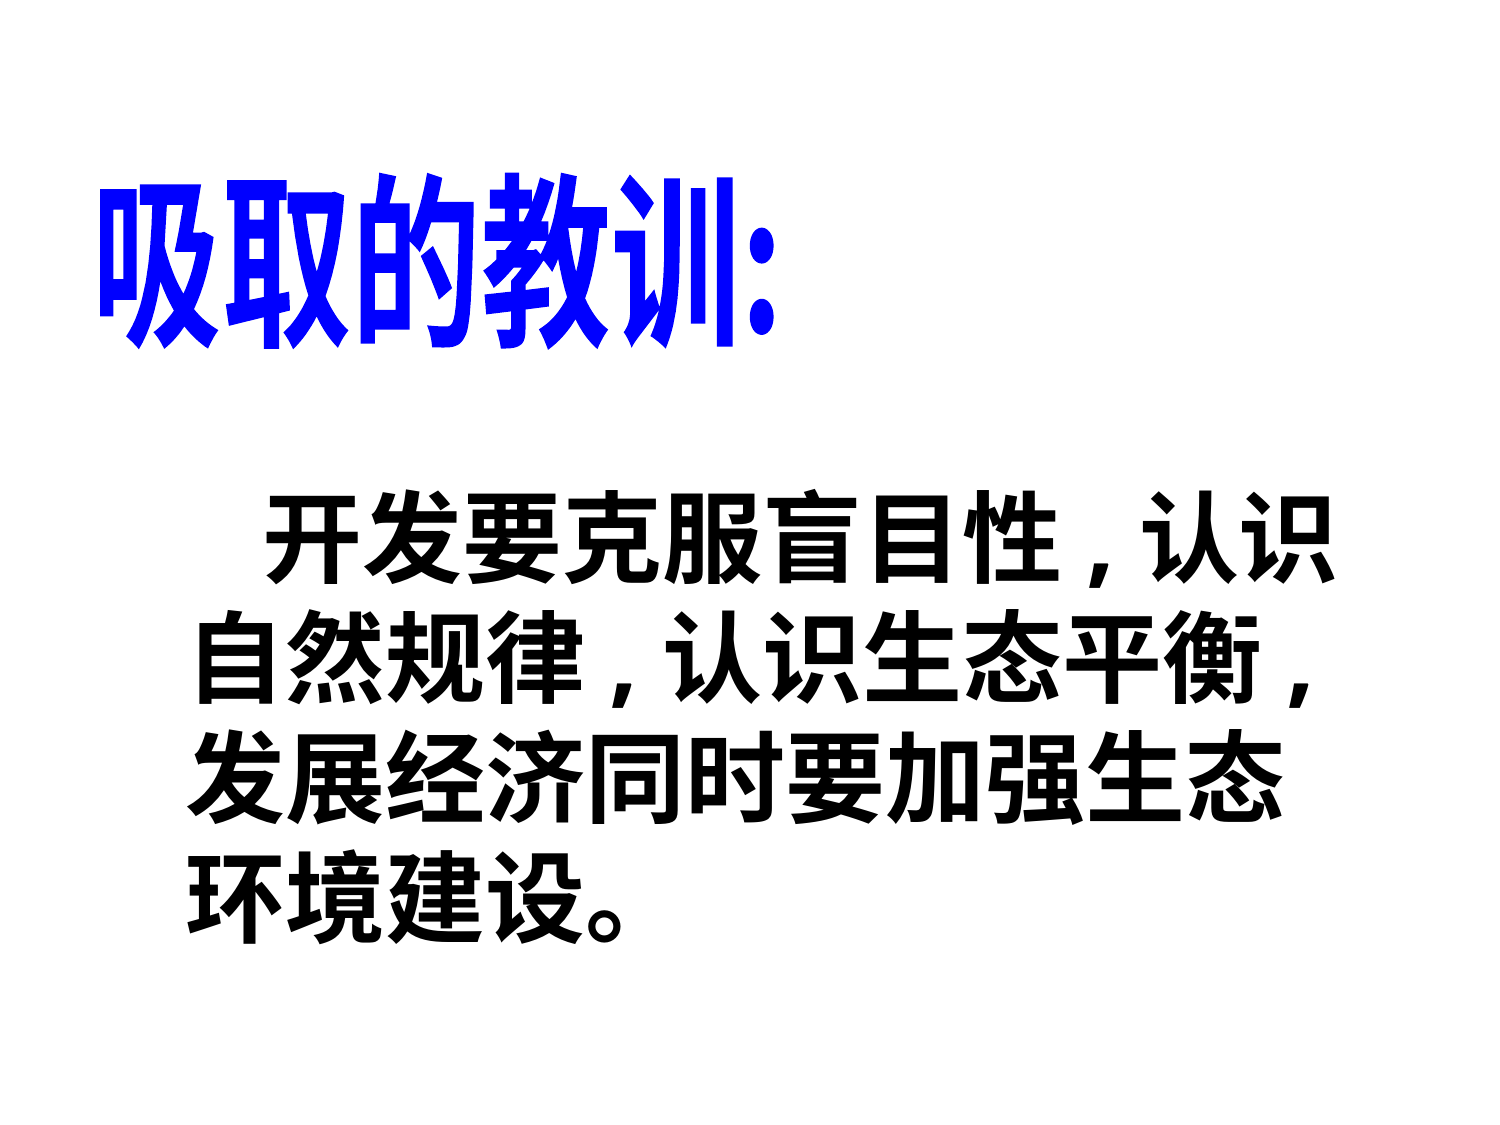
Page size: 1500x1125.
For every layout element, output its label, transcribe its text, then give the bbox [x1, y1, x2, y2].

text_box 开发要克服盲目性,认识自然规律,认识生态平衡,发展经济同时要加强生态环境建设。 [171, 467, 1388, 963]
